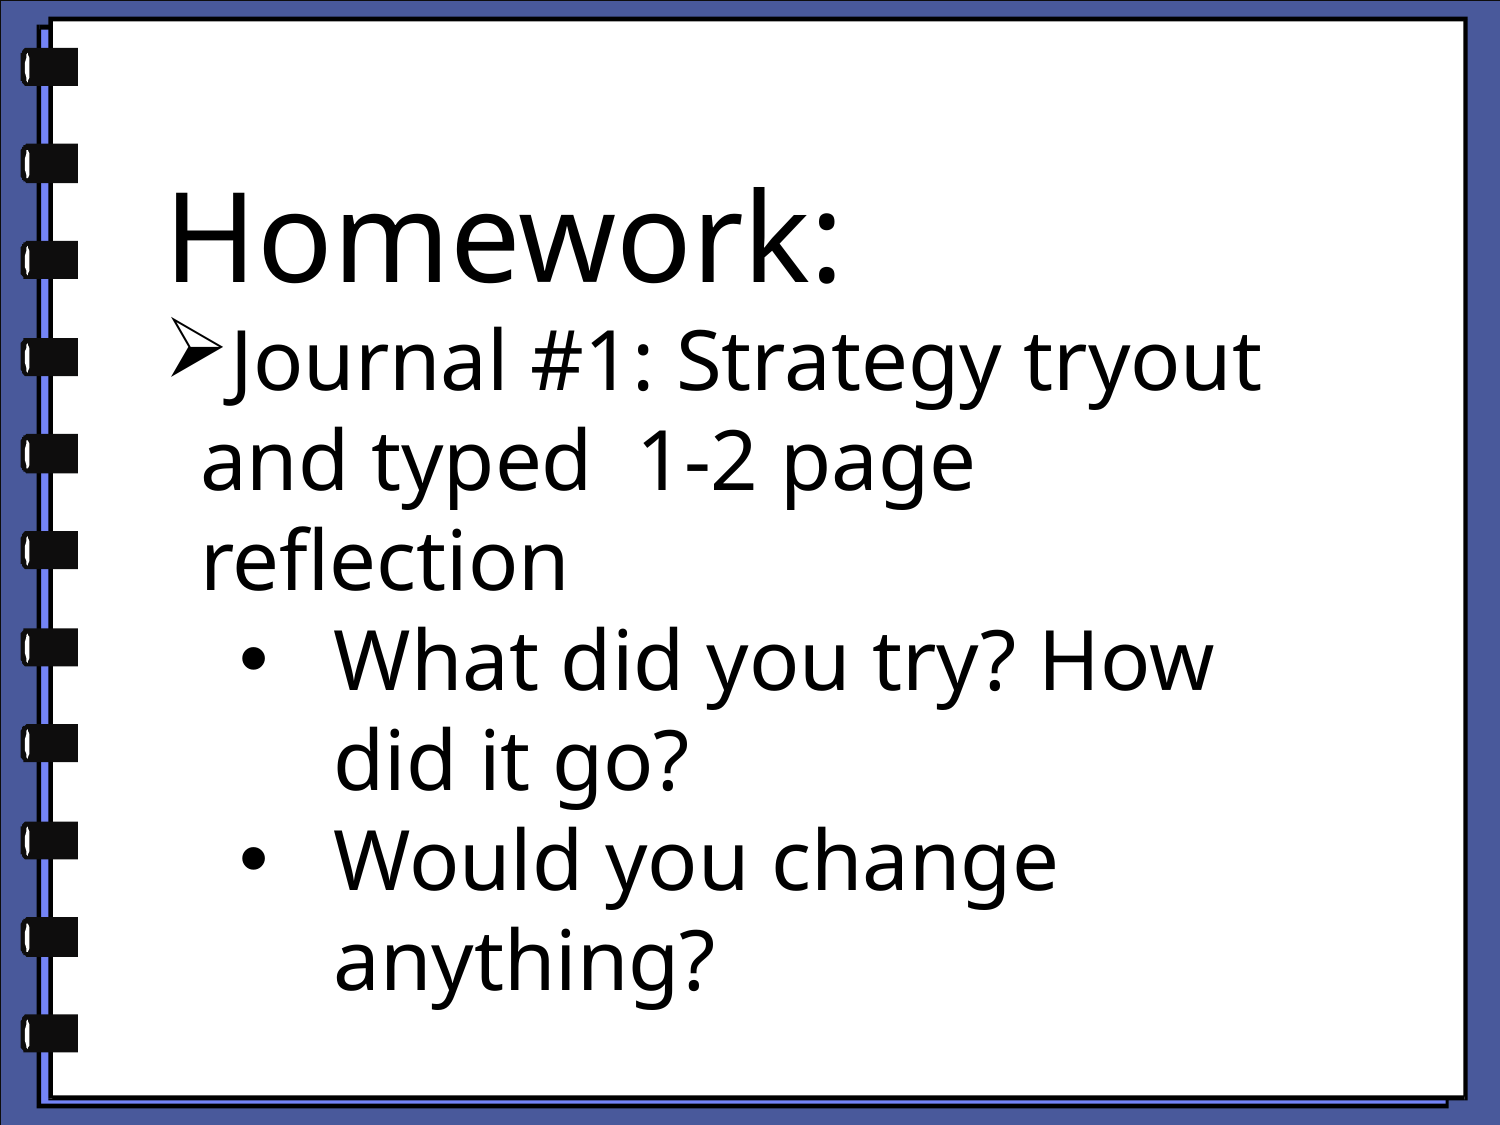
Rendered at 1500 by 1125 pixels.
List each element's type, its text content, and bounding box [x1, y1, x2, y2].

text_box Homework: Journal #1: Strategy tryout and typed 1-2 page reflection What did you try? How did it go? Would you change anything? [149, 149, 1350, 1015]
